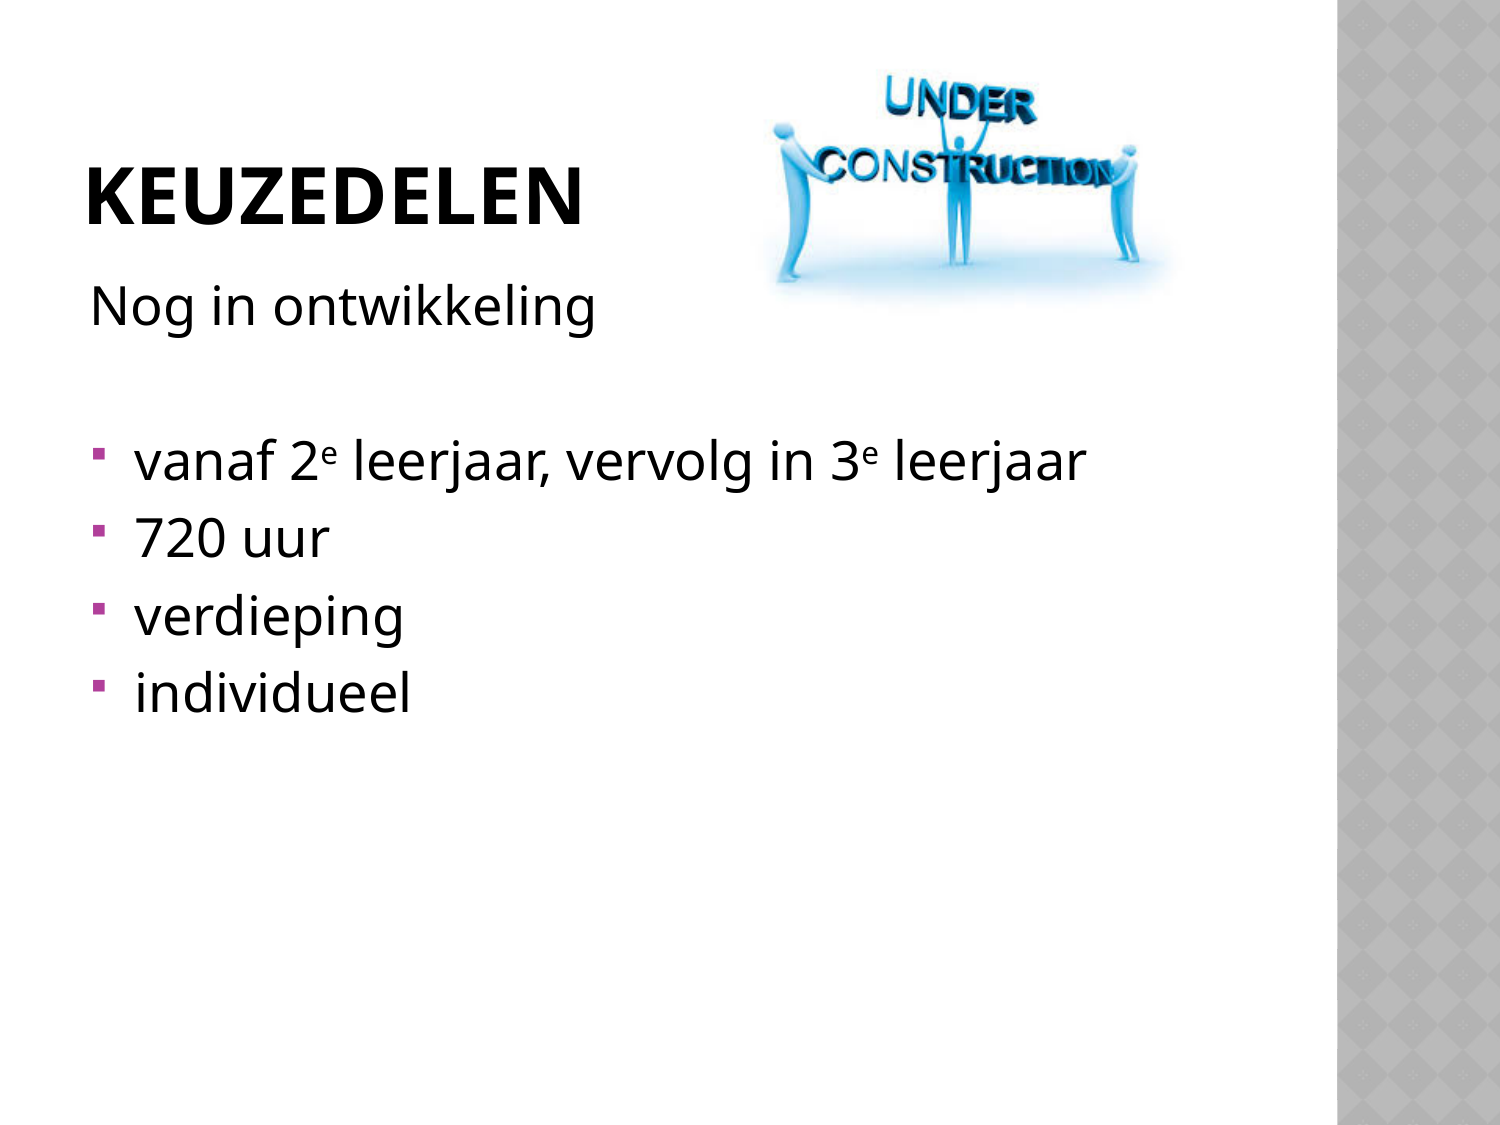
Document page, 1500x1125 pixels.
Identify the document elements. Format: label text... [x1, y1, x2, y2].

title Keuzedelen [75, 52, 1263, 240]
picture [725, 57, 1199, 320]
list Nog in ontwikkeling vanaf 2e leerjaar, vervolg in 3e leerjaar 720 uur verdieping individueel [75, 264, 1263, 1059]
